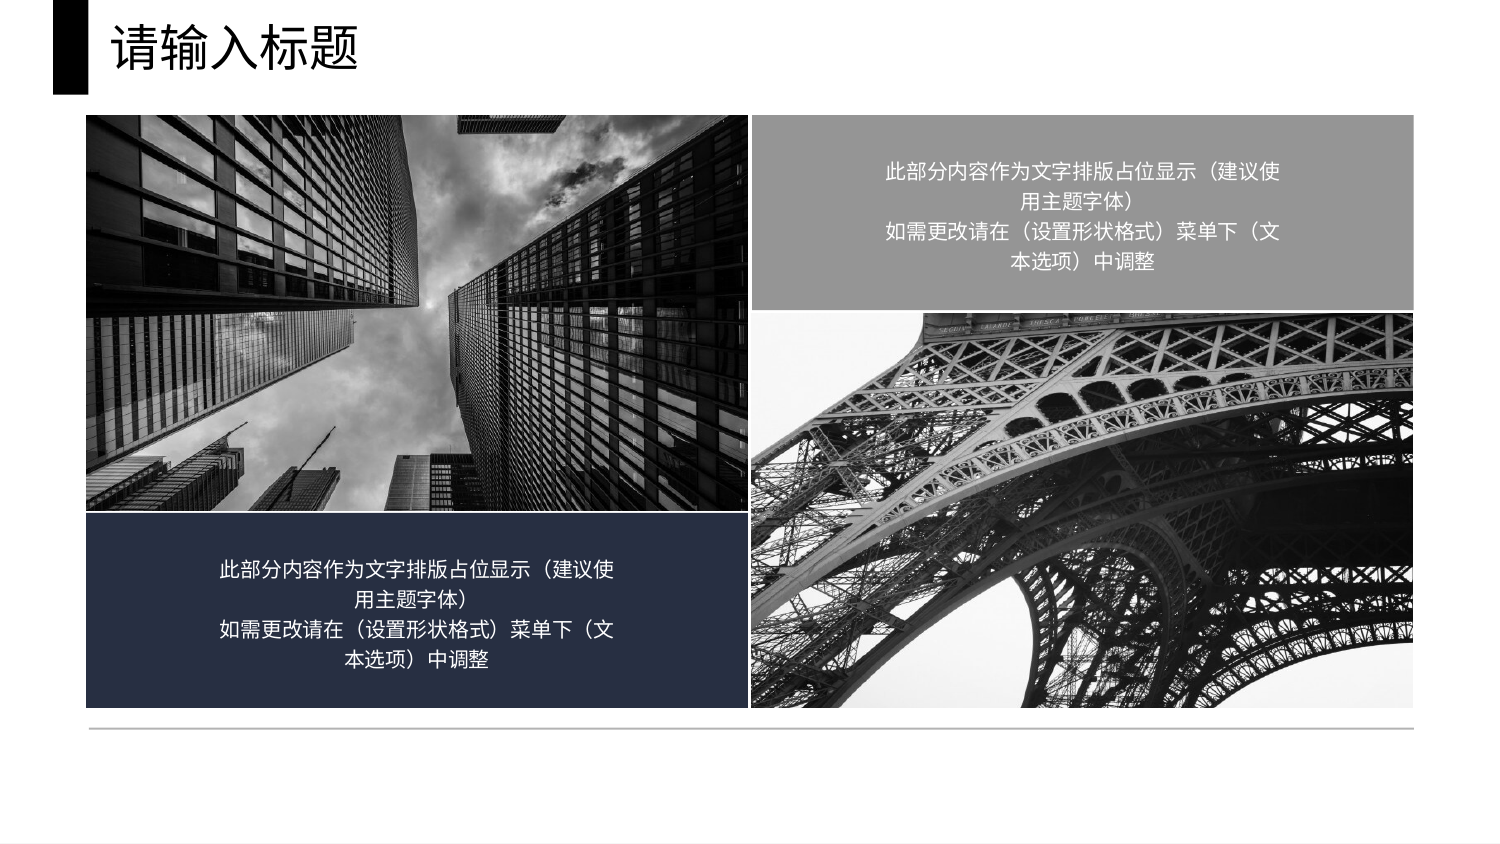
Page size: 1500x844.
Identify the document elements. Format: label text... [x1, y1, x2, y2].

text_box [84, 113, 750, 512]
text_box [86, 512, 748, 708]
text_box 此部分内容作为文字排版占位显示（建议使用主题字体） 如需更改请在（设置形状格式）菜单下（文本选项）中调整 [198, 544, 636, 679]
text_box [752, 115, 1414, 311]
text_box 此部分内容作为文字排版占位显示（建议使用主题字体） 如需更改请在（设置形状格式）菜单下（文本选项）中调整 [863, 146, 1302, 281]
text_box [749, 312, 1415, 710]
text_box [52, 0, 396, 95]
